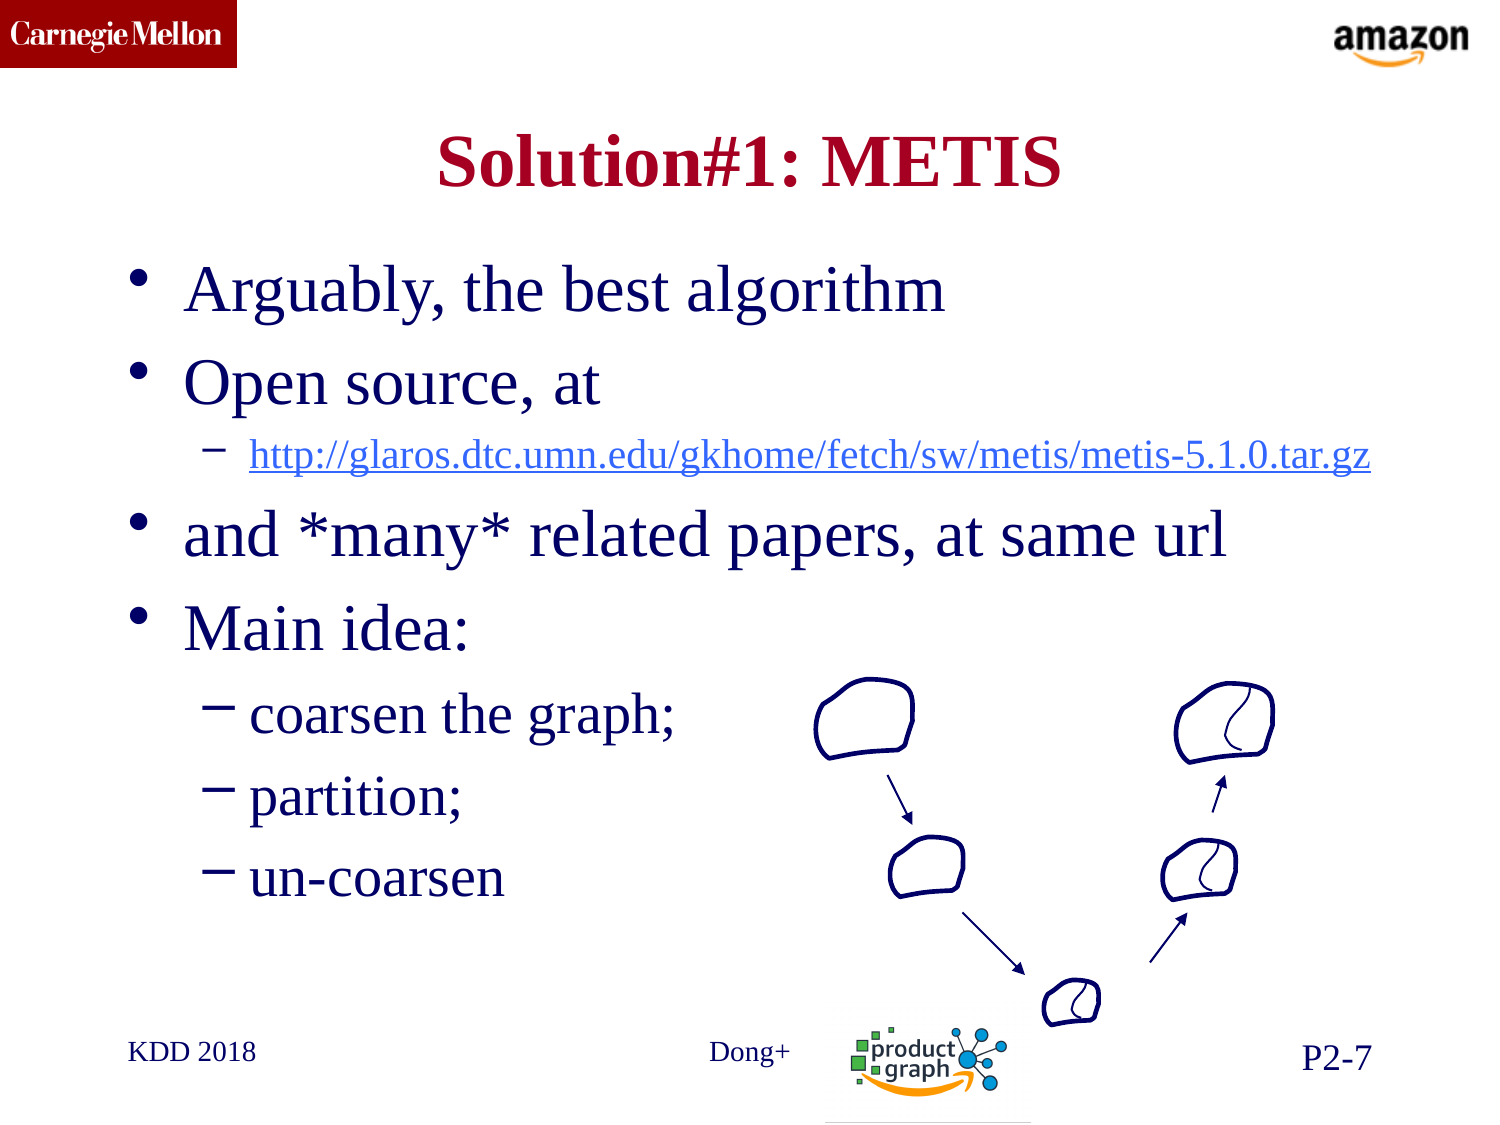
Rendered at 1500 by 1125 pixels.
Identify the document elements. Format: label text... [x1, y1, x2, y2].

text_box [887, 774, 913, 826]
title Solution#1: METIS [112, 99, 1388, 213]
text_box [1224, 687, 1250, 750]
text_box [1175, 683, 1273, 763]
slide_number KDD 2018 [112, 1024, 426, 1101]
picture [0, 0, 237, 68]
text_box [1212, 774, 1227, 813]
text_box [1071, 982, 1086, 1018]
slide_number P2-7 [1074, 1024, 1388, 1101]
list Arguably, the best algorithm Open source, at http://glaros.dtc.umn.edu/gkhome/fetch/sw/metis/metis-5.1.0.tar.gz and *many* related papers, at same url Main idea: coarsen the graph; partition; un-coarsen [112, 237, 1388, 1001]
footer Dong+ [512, 1024, 988, 1101]
text_box [1149, 912, 1188, 963]
text_box [1043, 979, 1099, 1026]
picture [1322, 4, 1484, 88]
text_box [887, 836, 1238, 901]
text_box [815, 679, 913, 759]
text_box [962, 912, 1025, 976]
